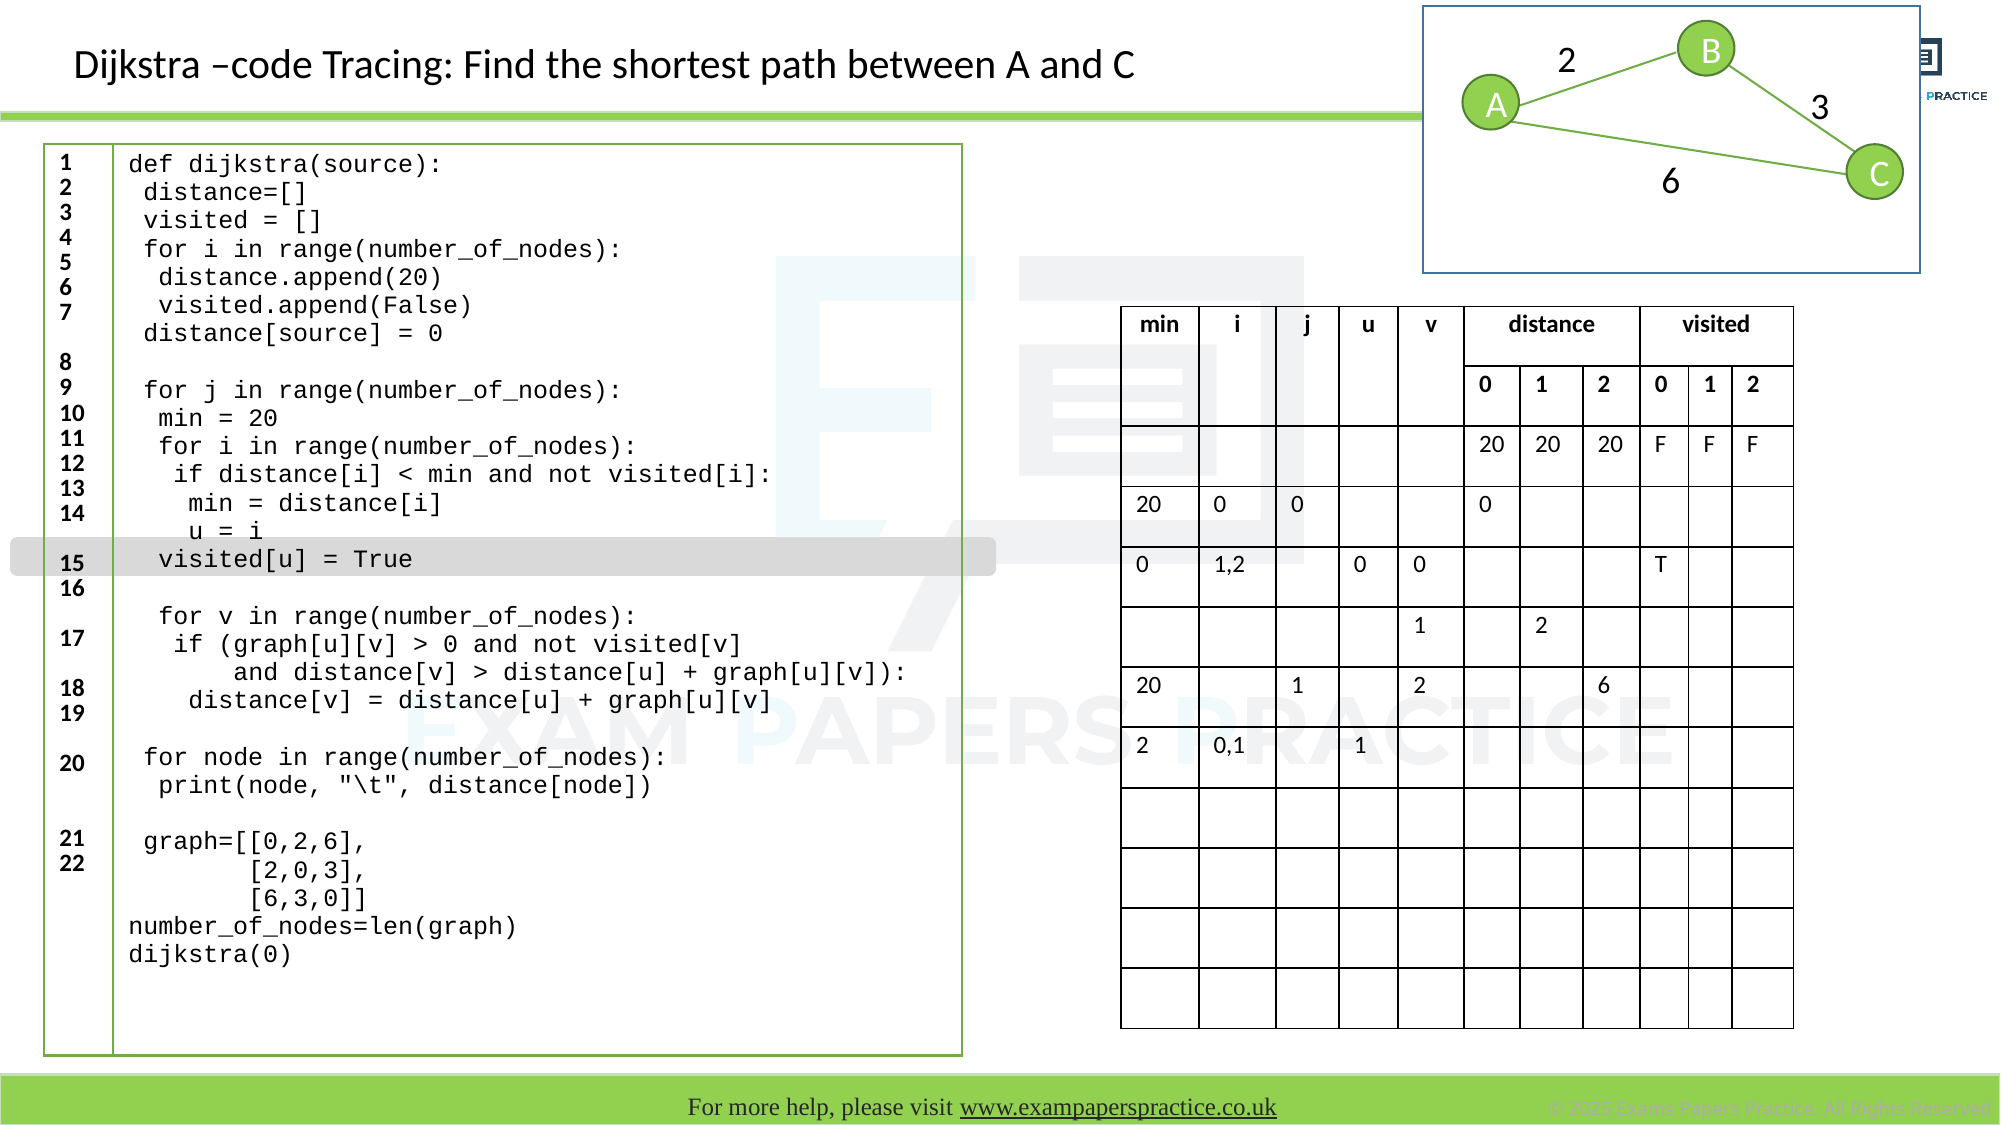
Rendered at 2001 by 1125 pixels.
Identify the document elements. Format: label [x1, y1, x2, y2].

table_cell [1584, 608, 1639, 666]
table_cell [1521, 728, 1582, 787]
table_cell [1122, 668, 1198, 726]
table_cell [1641, 487, 1688, 546]
table_cell [1584, 548, 1639, 606]
table_cell [1584, 789, 1639, 847]
table_cell [1340, 909, 1397, 967]
table_cell [1584, 909, 1639, 967]
table_cell [1399, 608, 1463, 666]
table_cell [1733, 548, 1793, 606]
table_cell [1200, 789, 1275, 847]
table_cell [1641, 608, 1688, 666]
table_cell [1584, 668, 1639, 726]
table_header [1277, 307, 1338, 425]
table_header [1340, 307, 1397, 425]
table_cell [1340, 789, 1397, 847]
table_cell [1641, 668, 1688, 726]
table_cell [1122, 909, 1198, 967]
table_cell [1200, 849, 1275, 907]
table_cell [1399, 668, 1463, 726]
table_cell [1200, 487, 1275, 546]
table_cell [1465, 427, 1519, 486]
table_cell [1521, 849, 1582, 907]
table_cell [1641, 789, 1688, 847]
table_cell [1584, 969, 1639, 1028]
table_cell [1521, 487, 1582, 546]
table_cell [1465, 608, 1519, 666]
table_cell [1399, 909, 1463, 967]
table_cell [1122, 969, 1198, 1028]
table_cell [1733, 427, 1793, 486]
table_cell [1200, 608, 1275, 666]
table_cell [1340, 608, 1397, 666]
table_cell [1689, 909, 1731, 967]
table_cell [1733, 849, 1793, 907]
table_cell [1465, 909, 1519, 967]
table_cell [1277, 668, 1338, 726]
table_cell [1641, 909, 1688, 967]
table_cell [1340, 849, 1397, 907]
table_cell [1689, 487, 1731, 546]
table_cell [1689, 728, 1731, 787]
table_cell [1584, 728, 1639, 787]
table_cell [1521, 548, 1582, 606]
table_cell [1277, 849, 1338, 907]
table_cell [1521, 969, 1582, 1028]
table_cell [1521, 789, 1582, 847]
table_cell [1277, 969, 1338, 1028]
table_cell [1465, 487, 1519, 546]
table_cell [1689, 969, 1731, 1028]
table_cell [1689, 668, 1731, 726]
table_cell [1122, 487, 1198, 546]
table_cell [1689, 608, 1731, 666]
text_box [963, 537, 997, 576]
table_cell [1584, 427, 1639, 486]
table_cell [1399, 548, 1463, 606]
table_cell [1733, 728, 1793, 787]
table_cell [1465, 789, 1519, 847]
table_cell [1521, 608, 1582, 666]
table_cell [1399, 487, 1463, 546]
table_cell [1399, 427, 1463, 486]
text_box [58, 29, 1152, 94]
table_cell [1340, 728, 1397, 787]
table_cell [1340, 668, 1397, 726]
text_box [1422, 5, 1921, 274]
table_cell [1277, 427, 1338, 486]
table_cell [1465, 548, 1519, 606]
table_cell [1399, 849, 1463, 907]
table_cell [1277, 728, 1338, 787]
table_header [45, 145, 112, 1054]
table_cell [1340, 487, 1397, 546]
table_header [1122, 307, 1198, 425]
table_cell [1200, 668, 1275, 726]
table_cell [1277, 909, 1338, 967]
table_cell [1641, 728, 1688, 787]
table_cell [1122, 608, 1198, 666]
table_cell [1465, 849, 1519, 907]
table_cell [1584, 367, 1639, 425]
table_cell [1122, 789, 1198, 847]
table_cell [1689, 548, 1731, 606]
table_cell [1641, 548, 1688, 606]
table_cell [1122, 548, 1198, 606]
table_cell [1641, 969, 1688, 1028]
table_cell [1465, 969, 1519, 1028]
table_cell [1584, 849, 1639, 907]
table_cell [1399, 728, 1463, 787]
table_cell [1277, 608, 1338, 666]
table_cell [1733, 789, 1793, 847]
table_cell [1340, 969, 1397, 1028]
table_cell [1584, 487, 1639, 546]
table_header [1200, 307, 1275, 425]
table_header [1465, 307, 1639, 365]
table_cell [1200, 728, 1275, 787]
table_cell [1733, 668, 1793, 726]
table_cell [1733, 367, 1793, 425]
table_cell [1689, 427, 1731, 486]
table_cell [1733, 909, 1793, 967]
table_cell [1733, 608, 1793, 666]
table_header [1399, 307, 1463, 425]
table_cell [1340, 427, 1397, 486]
table_cell [1399, 789, 1463, 847]
table_cell [1200, 548, 1275, 606]
table_cell [1200, 427, 1275, 486]
table_cell [1277, 789, 1338, 847]
table_cell [1200, 909, 1275, 967]
table_cell [1122, 427, 1198, 486]
table_cell [1521, 427, 1582, 486]
table_header [1641, 307, 1793, 365]
table_cell [1521, 367, 1582, 425]
table_header [114, 145, 961, 1054]
table_cell [1340, 548, 1397, 606]
table_cell [1521, 909, 1582, 967]
table_cell [1465, 367, 1519, 425]
table_cell [1689, 849, 1731, 907]
table_cell [1689, 789, 1731, 847]
table_cell [1122, 728, 1198, 787]
table_cell [1465, 668, 1519, 726]
table_cell [1641, 849, 1688, 907]
table_cell [1641, 427, 1688, 486]
table_cell [1277, 487, 1338, 546]
table_cell [1200, 969, 1275, 1028]
table_cell [1277, 548, 1338, 606]
table_cell [1689, 367, 1731, 425]
table_cell [1122, 849, 1198, 907]
table_cell [1399, 969, 1463, 1028]
table_cell [1641, 367, 1688, 425]
table_cell [1521, 668, 1582, 726]
table_cell [1733, 487, 1793, 546]
table_cell [1465, 728, 1519, 787]
text_box [10, 537, 43, 576]
table_cell [1733, 969, 1793, 1028]
